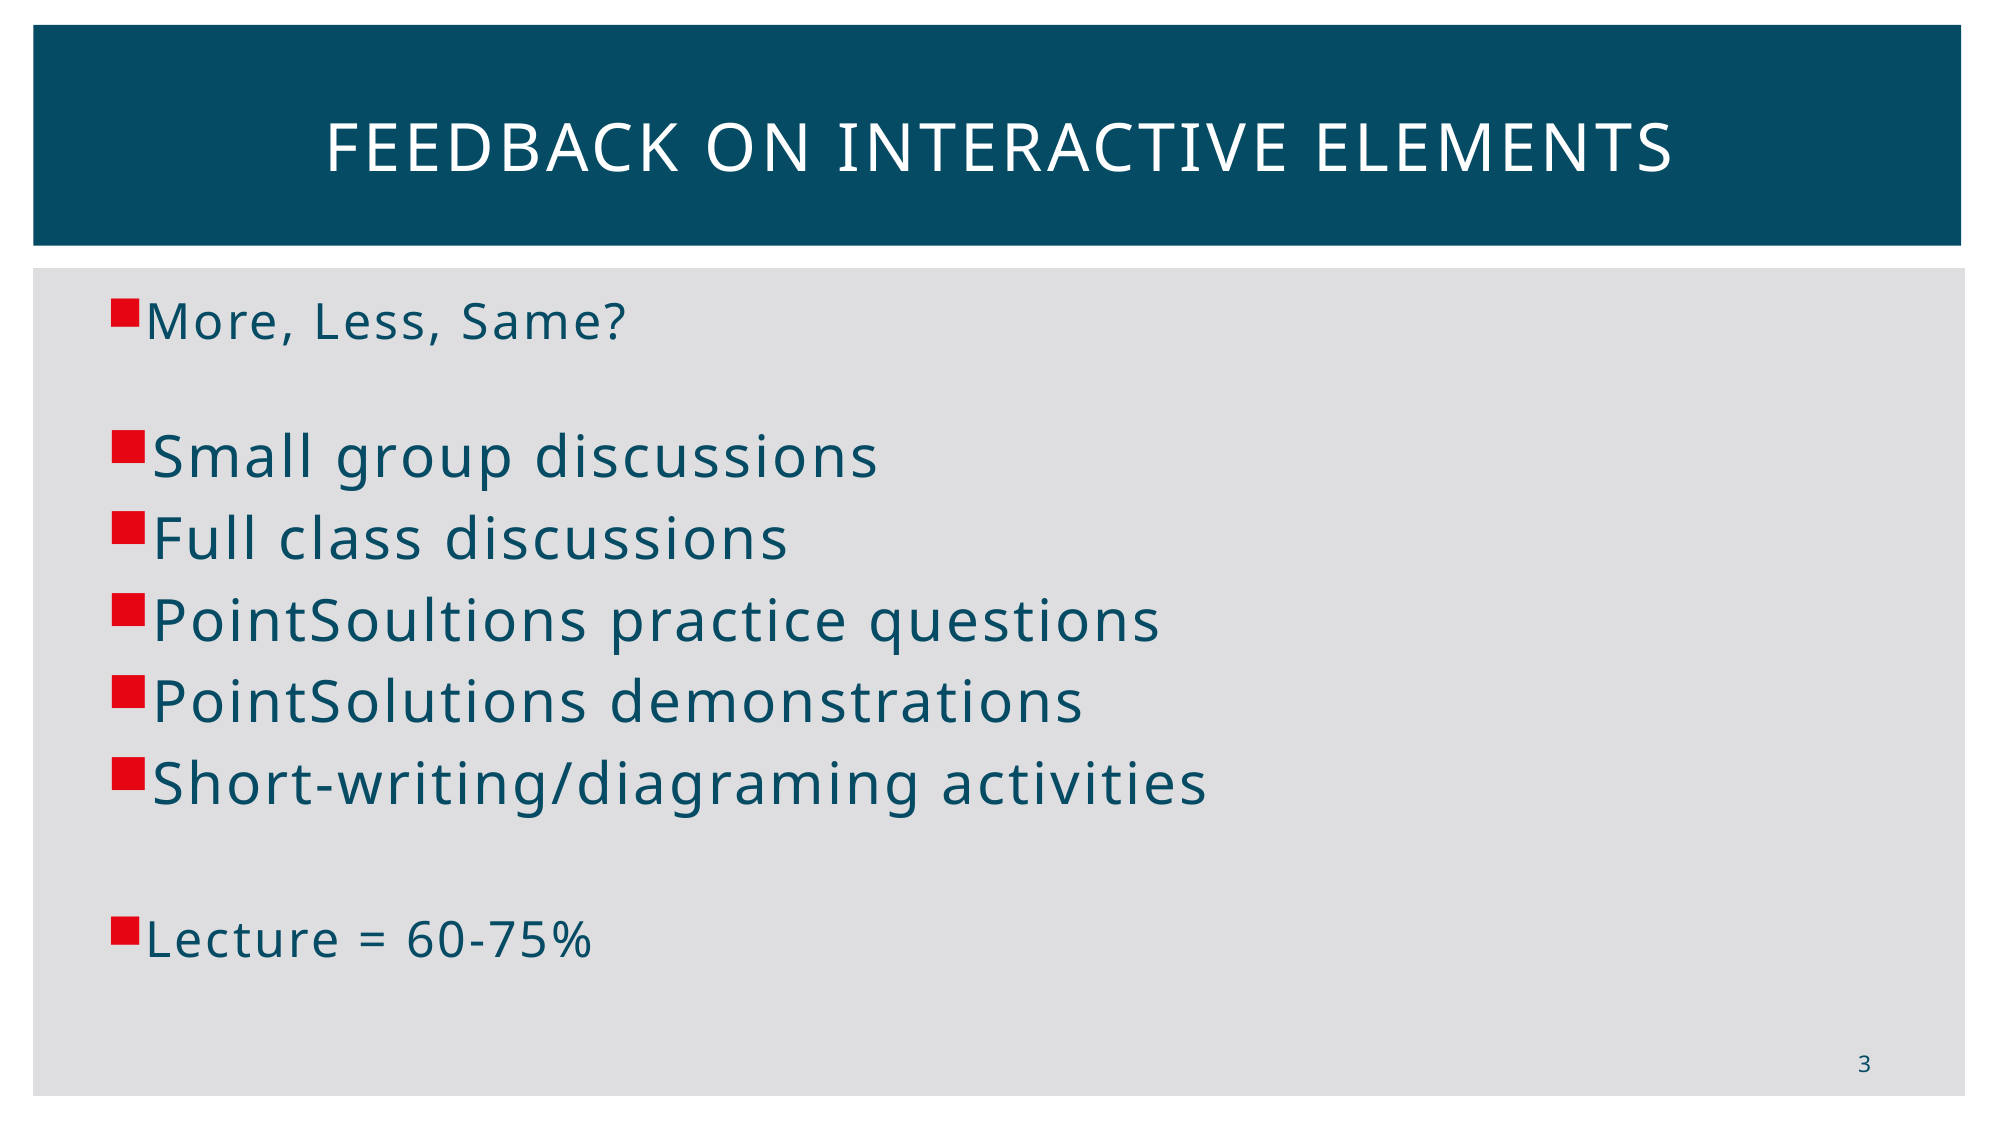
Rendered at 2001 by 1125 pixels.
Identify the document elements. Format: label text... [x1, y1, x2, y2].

slide_number 3 [1800, 1041, 1930, 1089]
list More, Less, Same? Small group discussions Full class discussions PointSoultions practice questions PointSolutions demonstrations Short-writing/diagraming activities Lecture = 60-75% [83, 281, 1923, 1005]
title Feedback on interactive elements [83, 58, 1917, 232]
